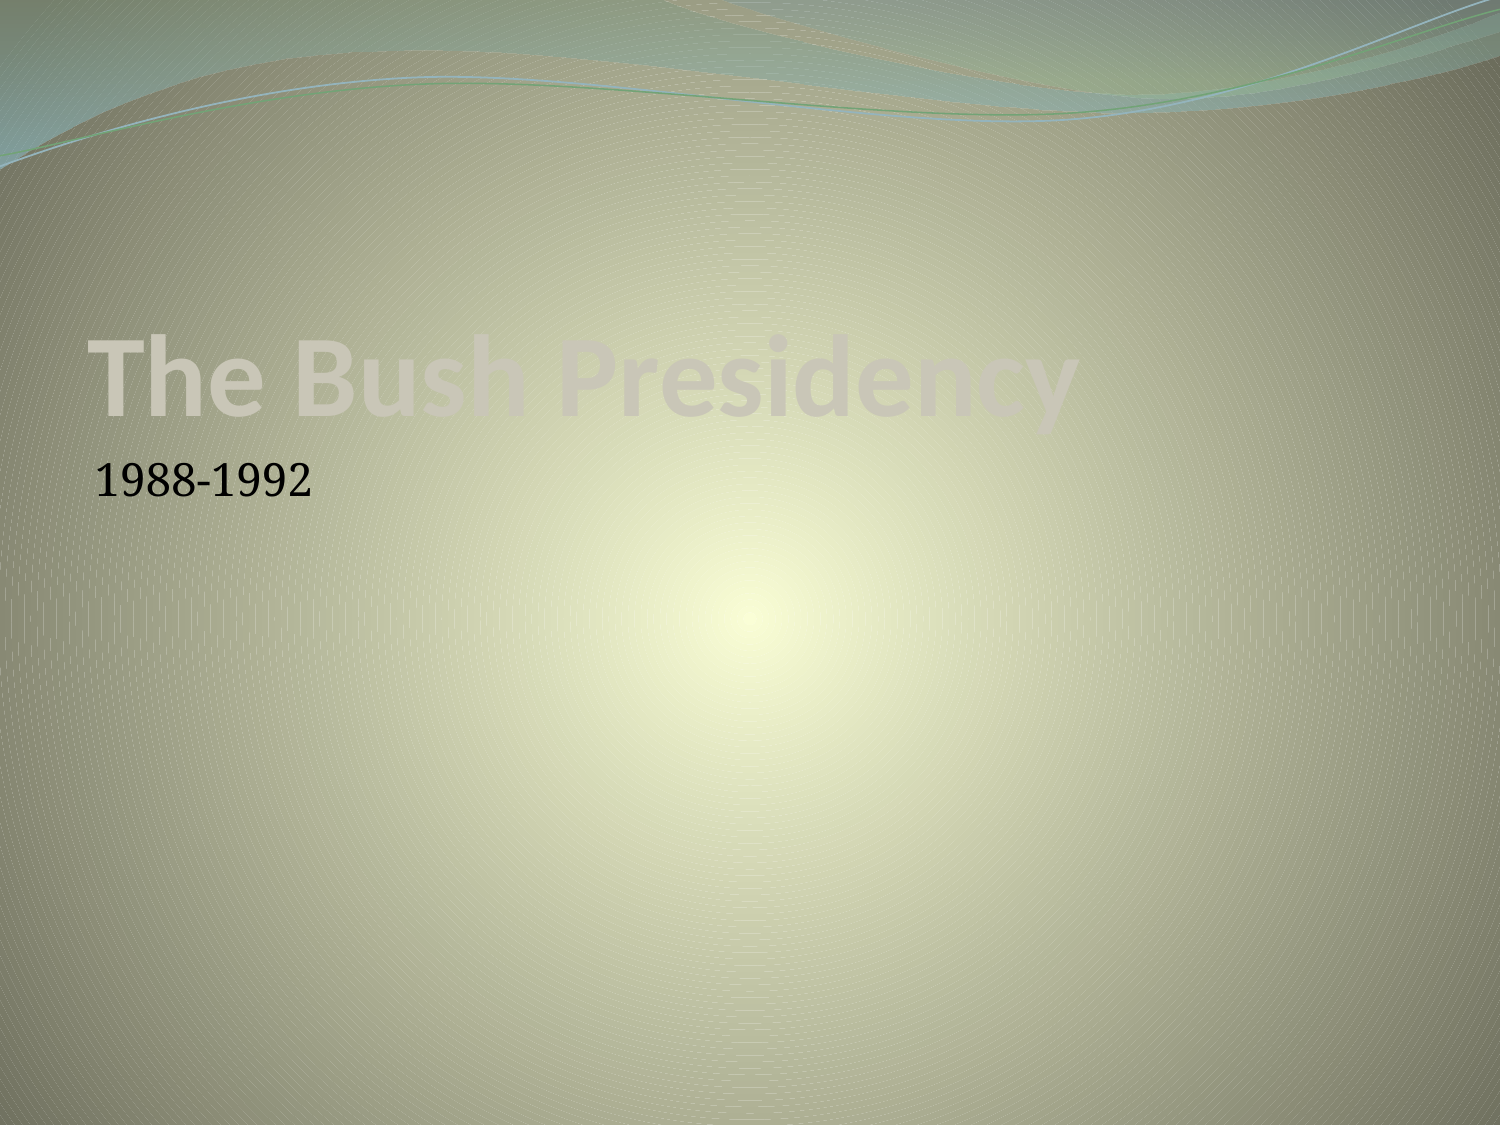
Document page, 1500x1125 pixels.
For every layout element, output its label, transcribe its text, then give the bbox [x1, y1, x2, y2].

title The Bush Presidency [86, 216, 1362, 440]
list 1988-1992 [86, 443, 1362, 692]
